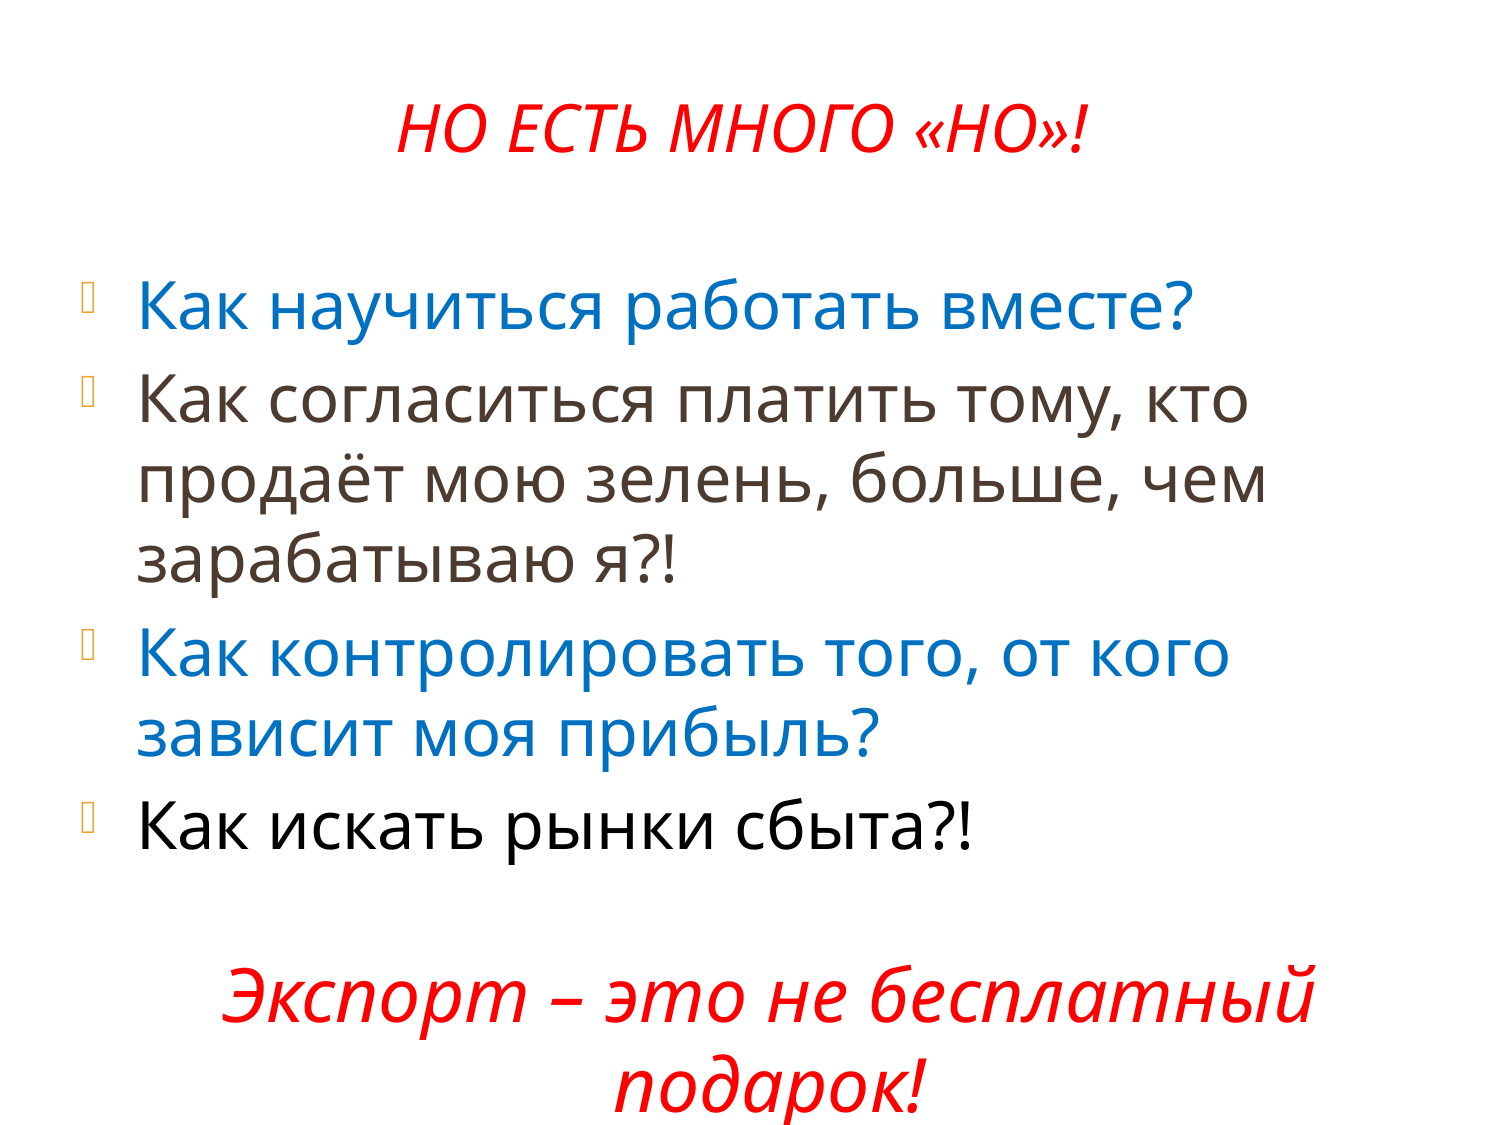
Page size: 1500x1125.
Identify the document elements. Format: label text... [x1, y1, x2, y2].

title Но есть много «но»! [29, 19, 1455, 232]
list Как научиться работать вместе? Как согласиться платить тому, кто продаёт мою зелень, больше, чем зарабатываю я?! Как контролировать того, от кого зависит моя прибыль? Как искать рынки сбыта?! Экспорт – это не бесплатный подарок! [64, 255, 1475, 917]
